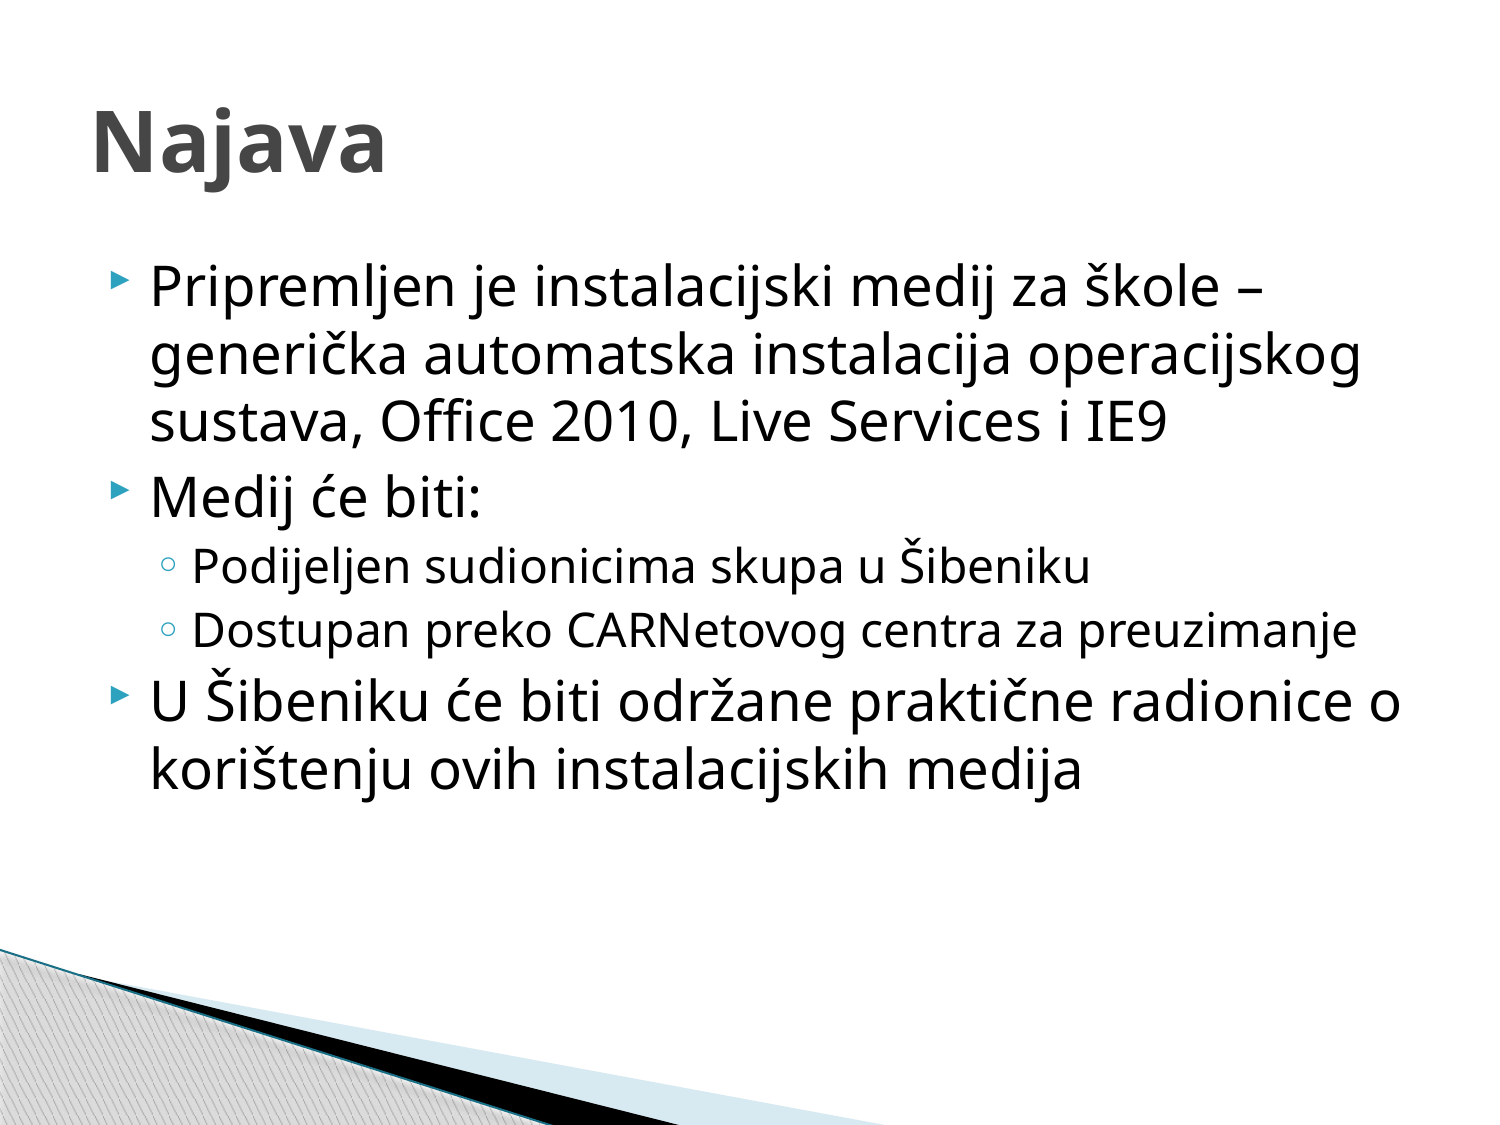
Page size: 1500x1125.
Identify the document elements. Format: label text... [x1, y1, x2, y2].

list Pripremljen je instalacijski medij za škole – generička automatska instalacija operacijskog sustava, Office 2010, Live Services i IE9 Medij će biti: Podijeljen sudionicima skupa u Šibeniku Dostupan preko CARNetovog centra za preuzimanje U Šibeniku će biti održane praktične radionice o korištenju ovih instalacijskih medija [75, 243, 1425, 986]
title Najava [75, 45, 1425, 233]
